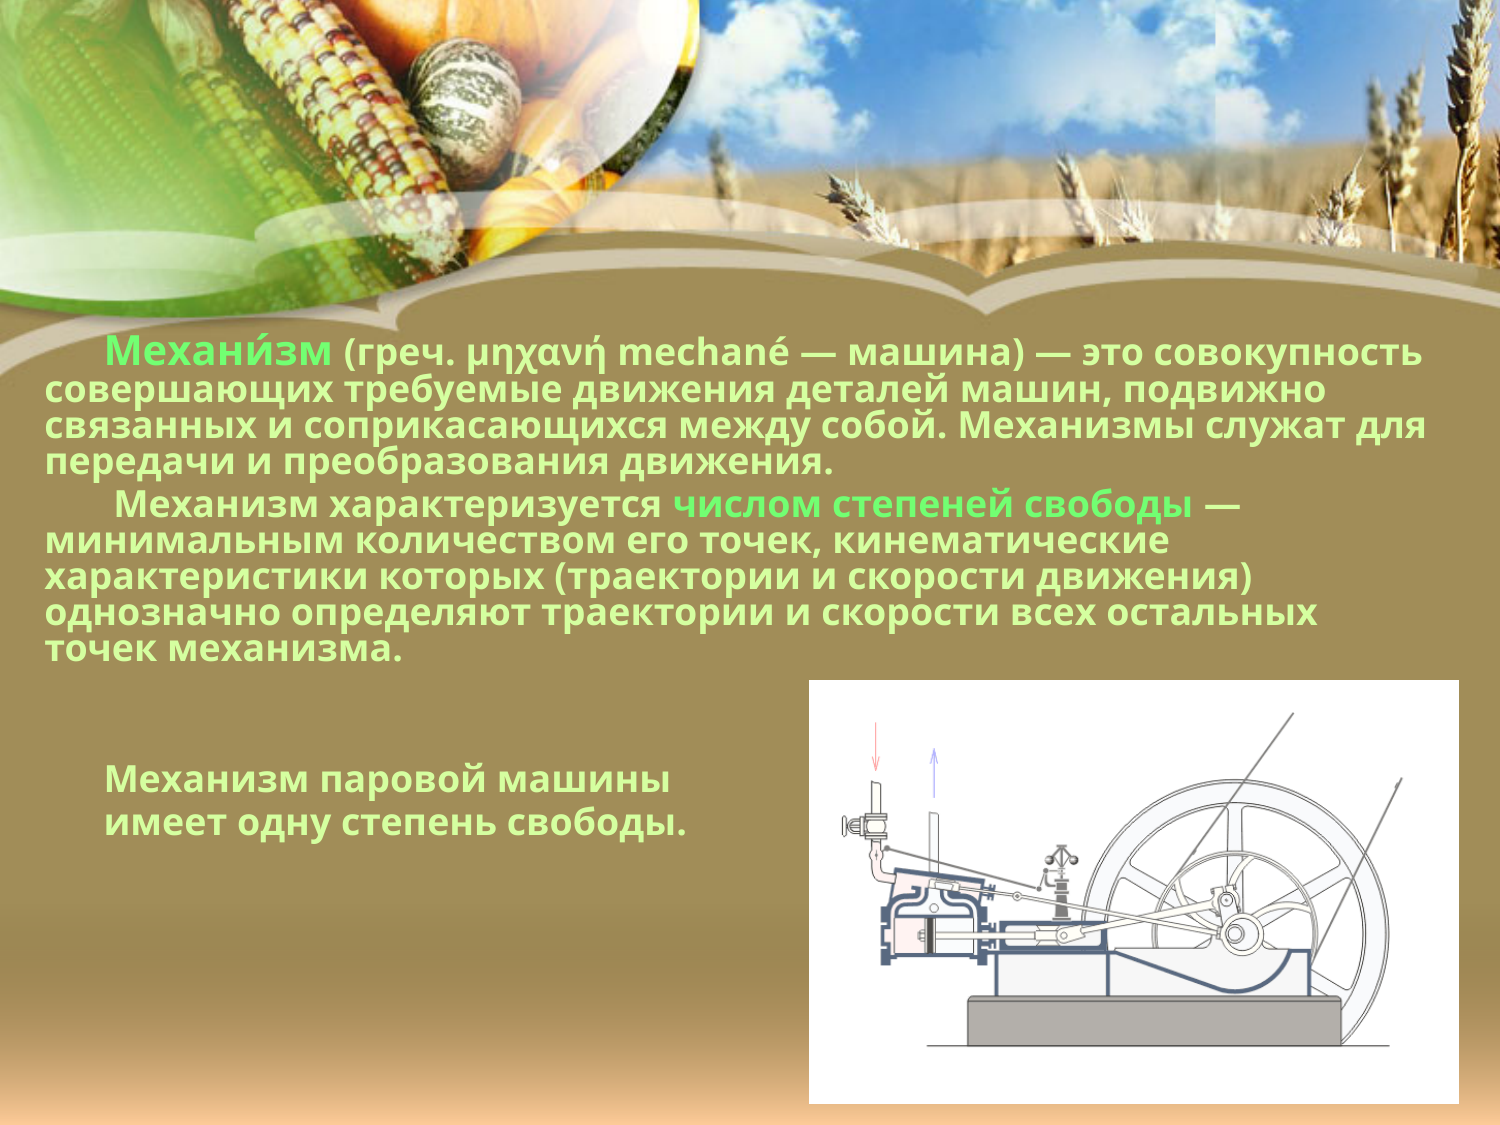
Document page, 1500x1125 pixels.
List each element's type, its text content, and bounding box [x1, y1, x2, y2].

picture [0, 0, 1500, 1104]
list Механи́зм (греч. μηχανή mechané — машина) — это совокупность совершающих требуемые движения деталей машин, подвижно связанных и соприкасающихся между собой. Механизмы служат для передачи и преобразования движения. Механизм характеризуется числом степеней свободы — минимальным количеством его точек, кинематические характеристики которых (траектории и скорости движения) однозначно определяют траектории и скорости всех остальных точек механизма. Механизм паровой машины имеет одну степень свободы. [29, 326, 1447, 1000]
